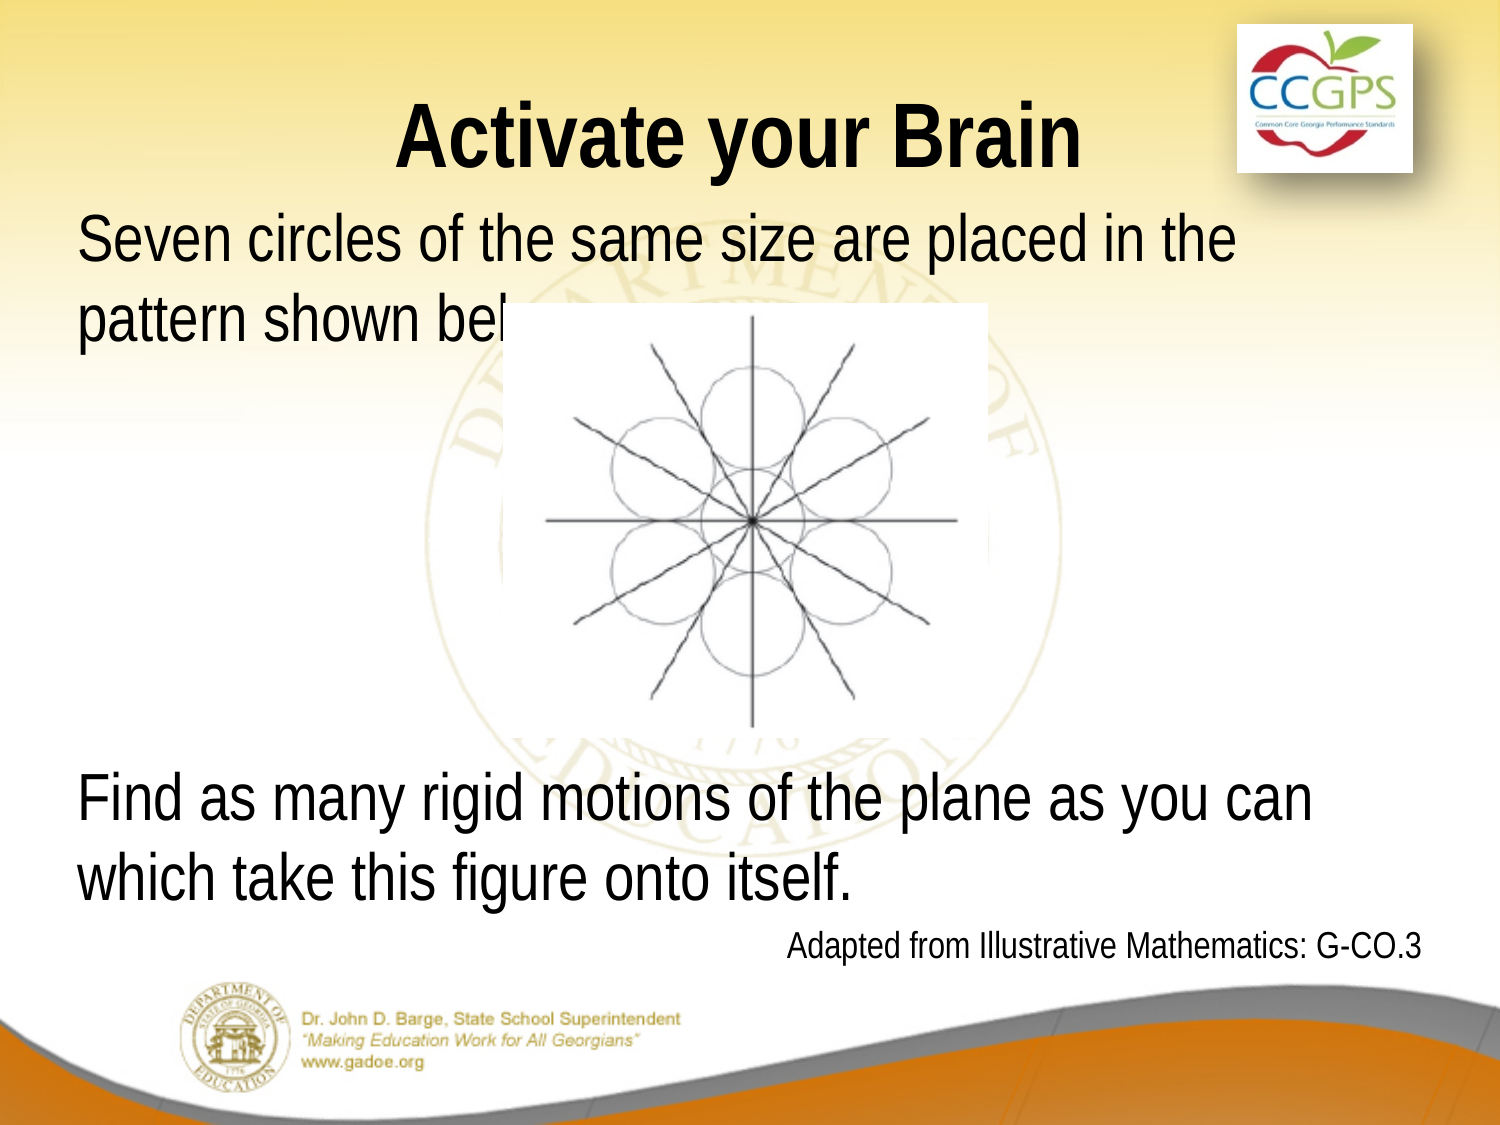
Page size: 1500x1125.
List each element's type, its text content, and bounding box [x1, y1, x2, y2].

title Activate your Brain [112, 49, 1224, 187]
subtitle Seven circles of the same size are placed in the pattern shown below: Find as many rigid motions of the plane as you can which take this figure onto itself. Adapted from Illustrative Mathematics: G-CO.3 [62, 187, 1438, 988]
picture [0, 0, 1500, 1125]
